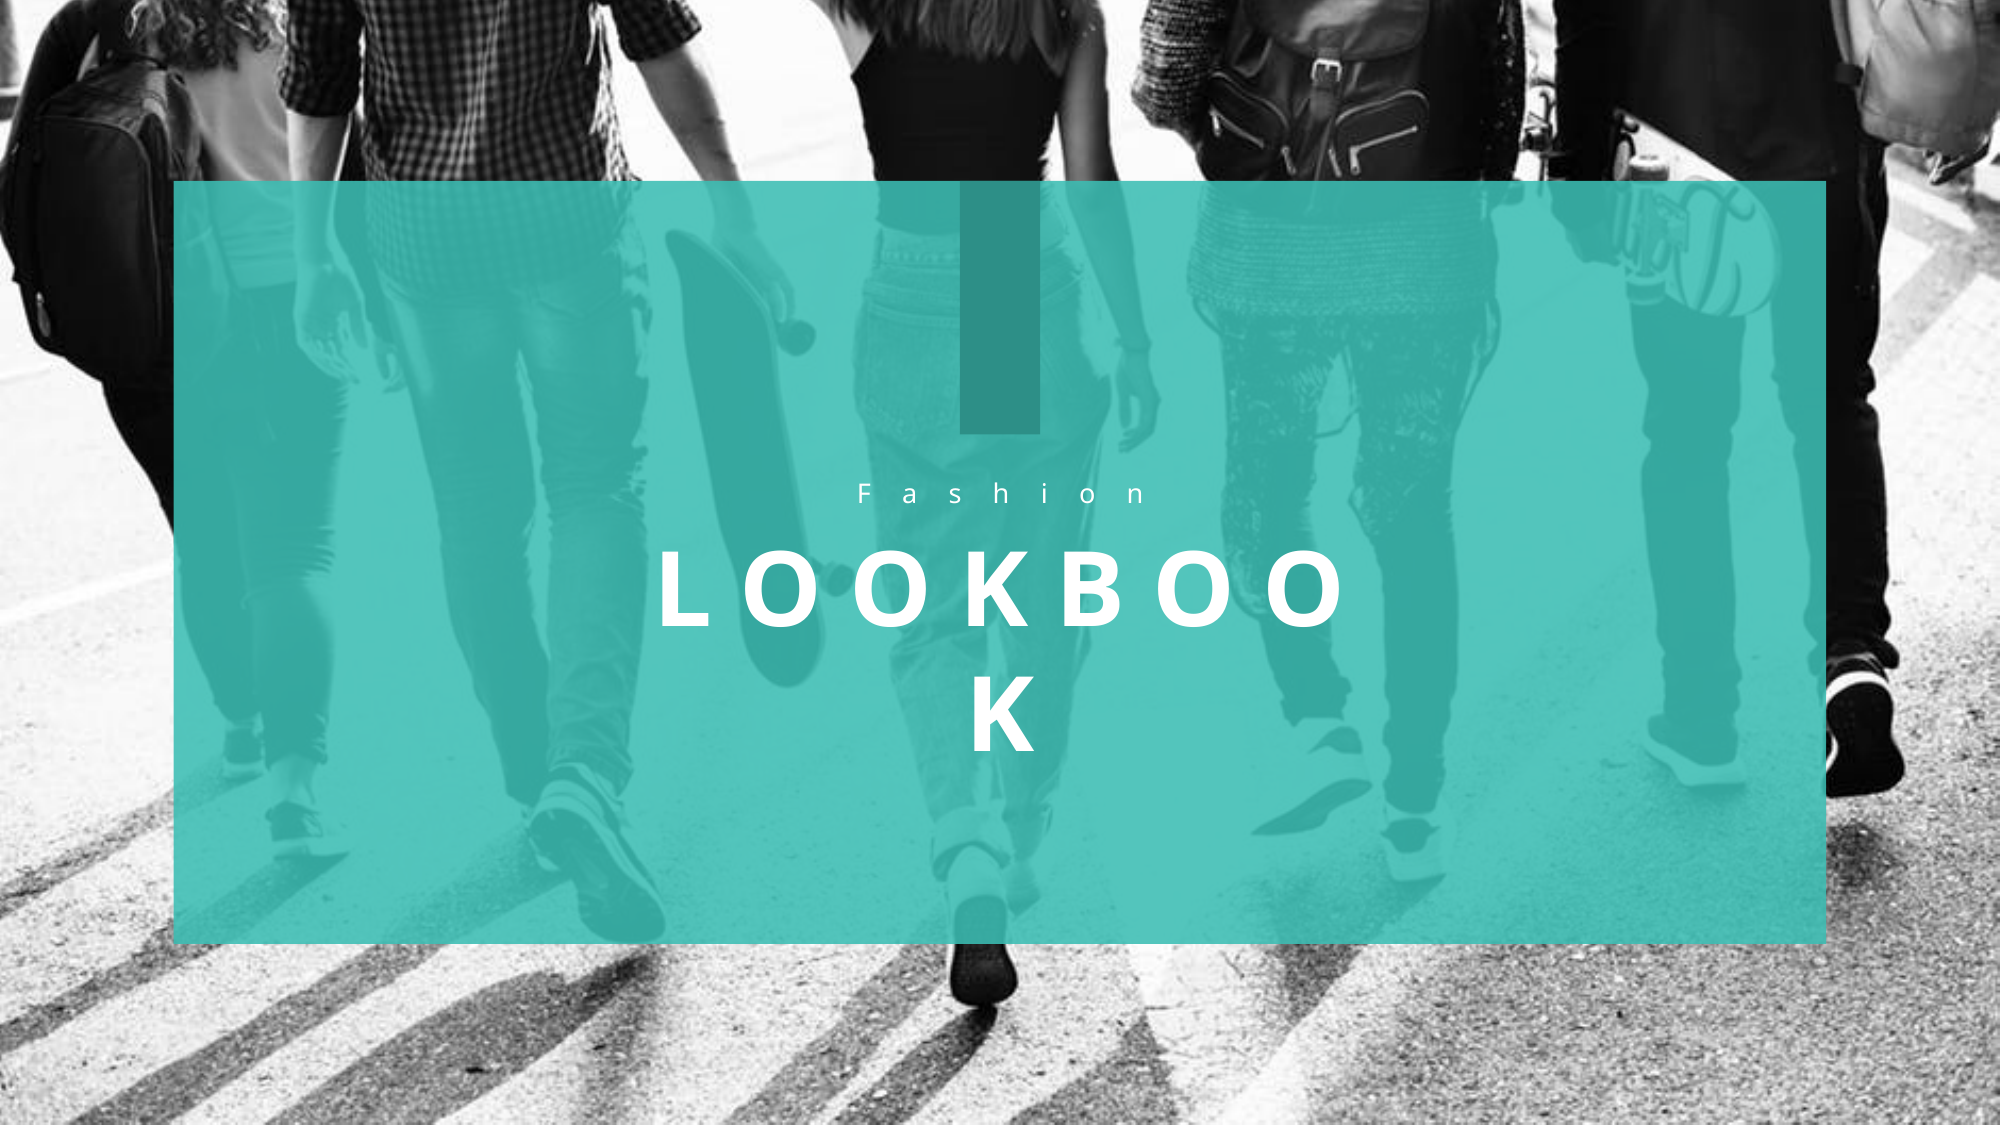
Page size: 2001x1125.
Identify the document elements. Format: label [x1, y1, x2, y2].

picture [0, 0, 2000, 1125]
text_box [605, 469, 1395, 656]
